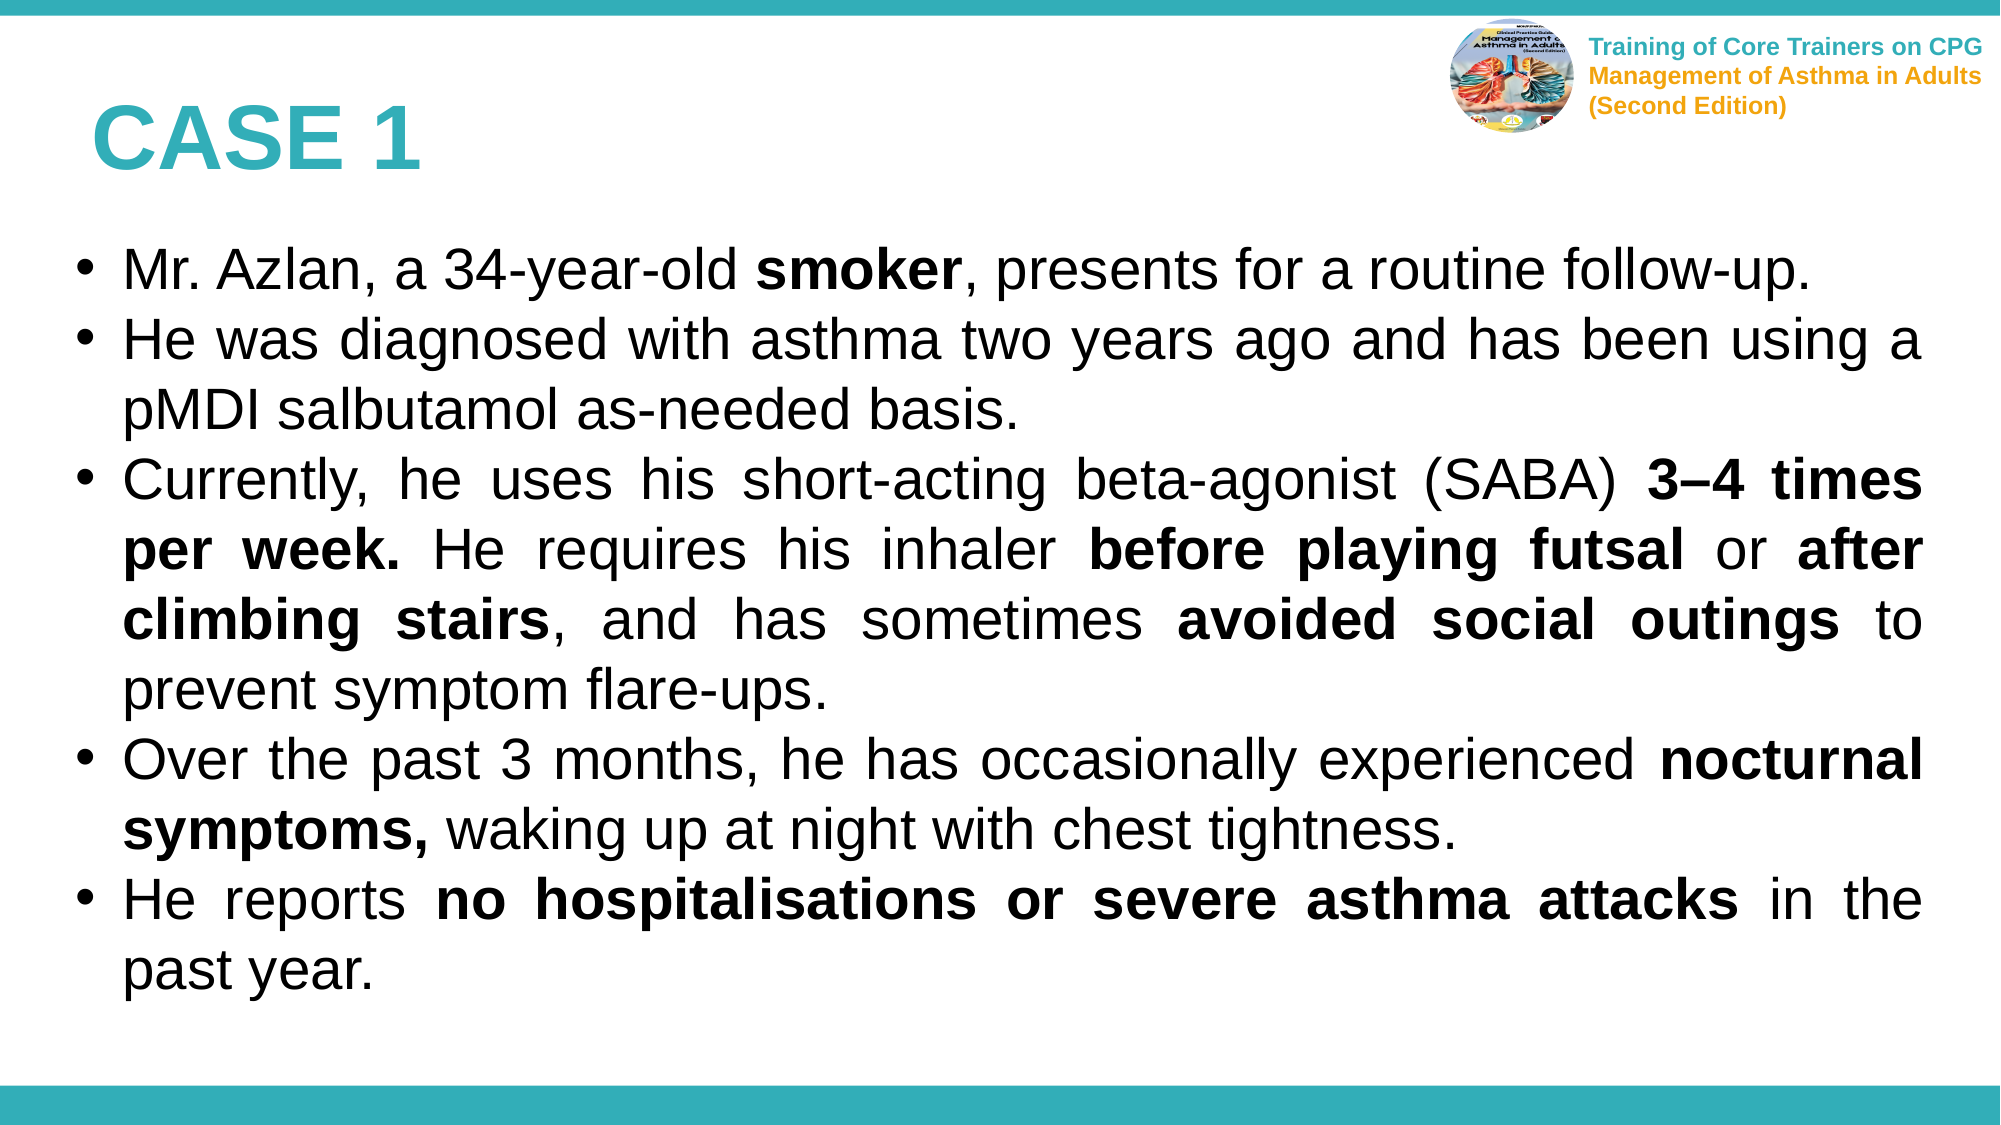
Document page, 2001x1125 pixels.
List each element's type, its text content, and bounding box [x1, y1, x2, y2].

text_box CASE 1 [0, 69, 2000, 196]
text_box Mr. Azlan, a 34-year-old smoker, presents for a routine follow-up. He was diagnosed with asthma two years ago and has been using a pMDI salbutamol as-needed basis. Currently, he uses his short-acting beta-agonist (SABA) 3–4 times per week. He requires his inhaler before playing futsal or after climbing stairs, and has sometimes avoided social outings to prevent symptom flare-ups. Over the past 3 months, he has occasionally experienced nocturnal symptoms, waking up at night with chest tightness. He reports no hospitalisations or severe asthma attacks in the past year. [60, 223, 1940, 1009]
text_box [1449, 18, 2000, 133]
